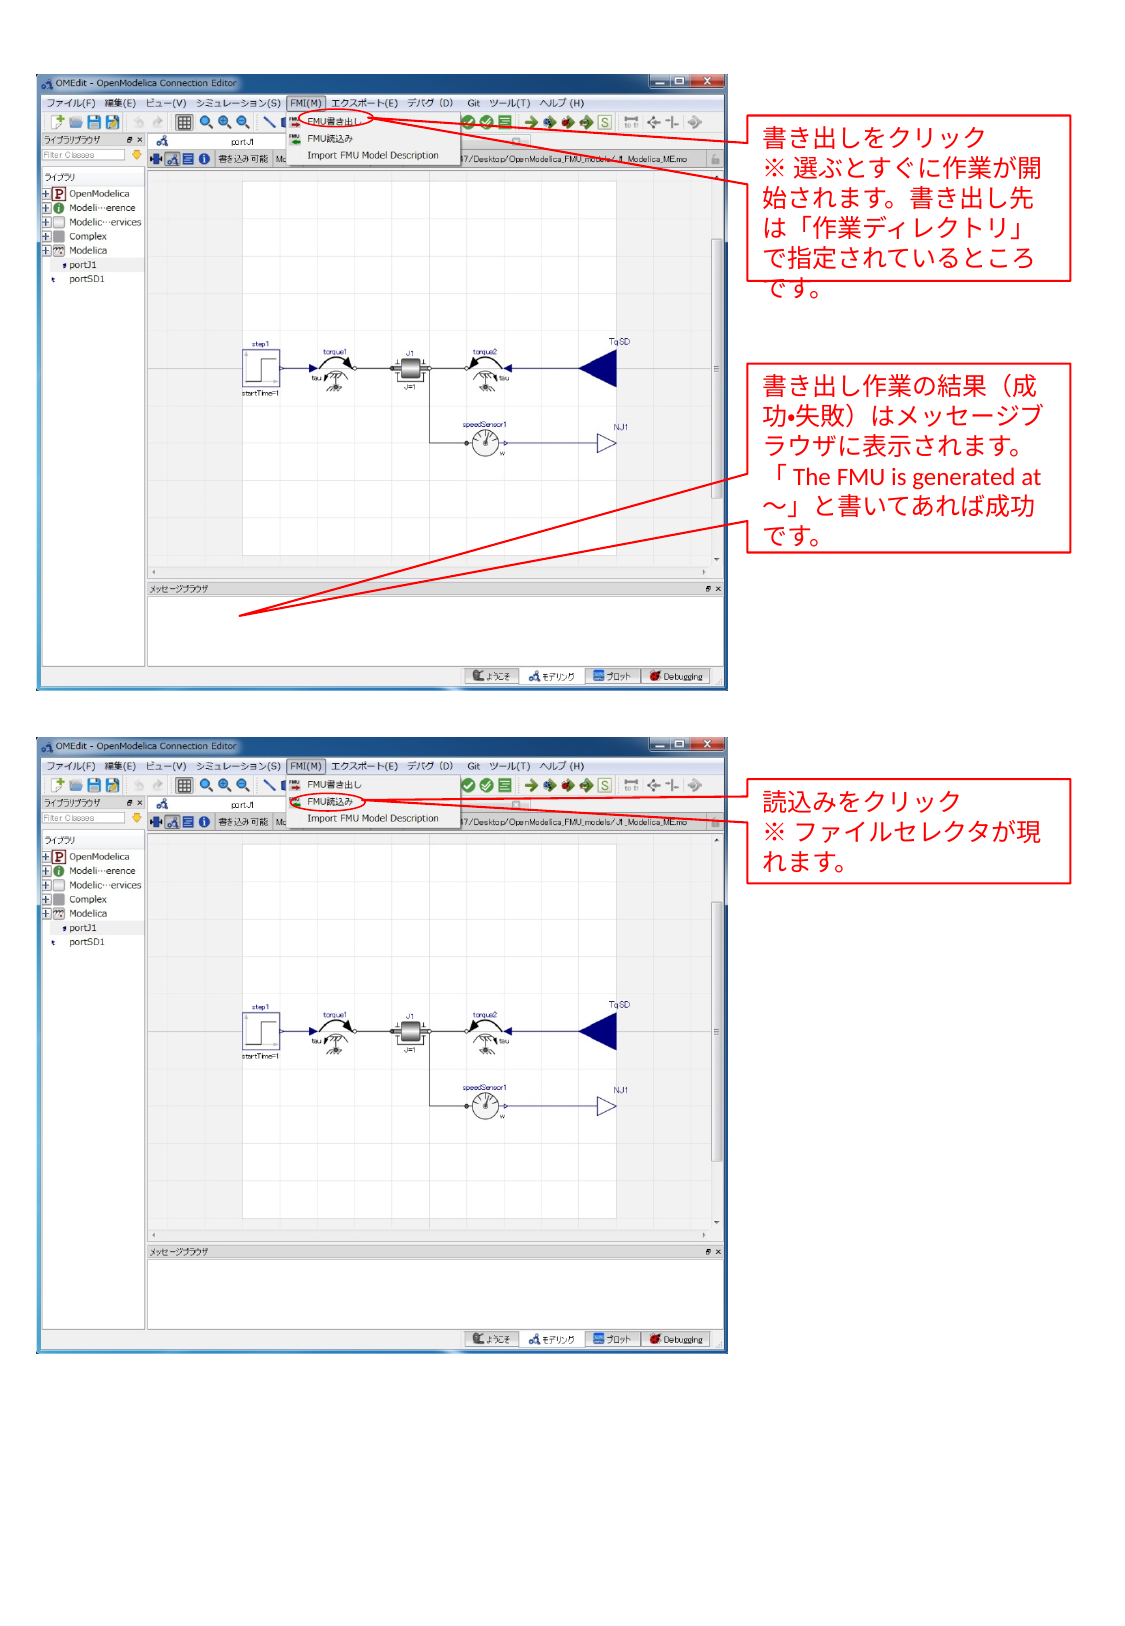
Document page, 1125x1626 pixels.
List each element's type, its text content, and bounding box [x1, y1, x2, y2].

text_box 書き出しをクリック ※選ぶとすぐに作業が開始されます。書き出し先は「作業ディレクトリ」で指定されているところです。 [733, 113, 1073, 283]
picture [35, 73, 729, 691]
picture [35, 737, 729, 1355]
text_box 読込みをクリック ※ファイルセレクタが現れます。 [733, 777, 1073, 886]
text_box 書き出し作業の結果（成功・失敗）はメッセージブラウザに表示されます。 「The FMU is generated at ～」と書いてあれば成功です。 [733, 361, 1073, 555]
